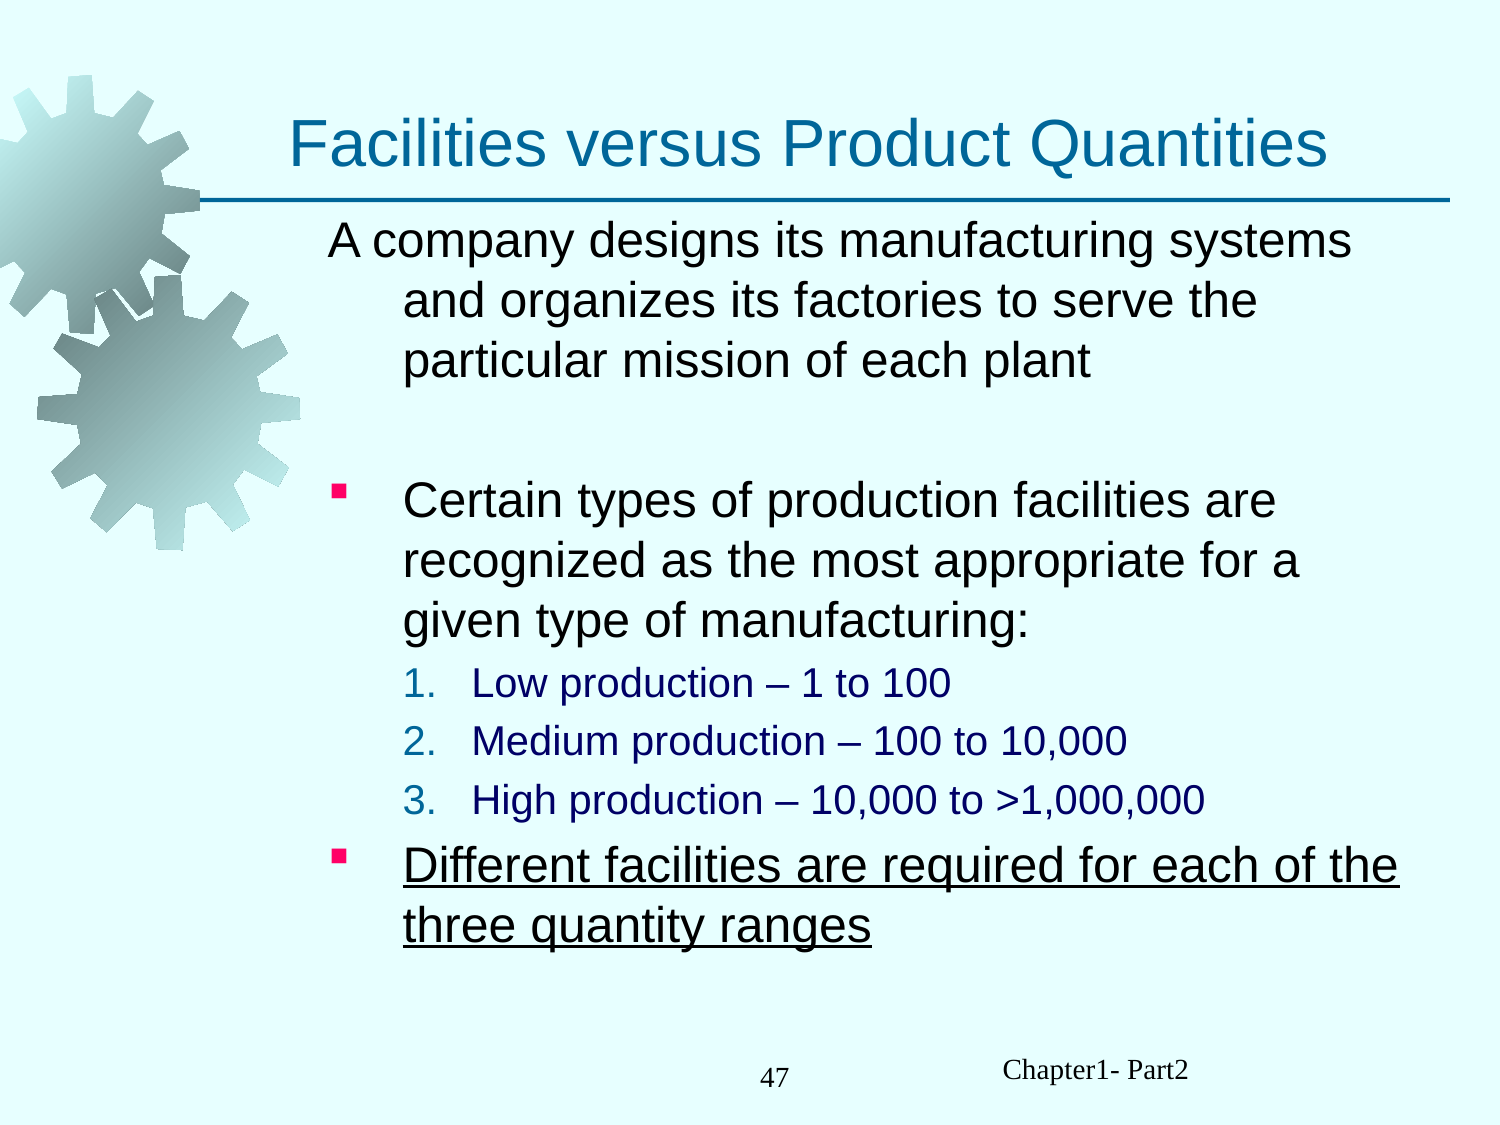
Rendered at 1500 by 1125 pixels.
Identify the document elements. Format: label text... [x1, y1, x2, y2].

title Facilities versus Product Quantities [185, 35, 1452, 190]
list A company designs its manufacturing systems and organizes its factories to serve the particular mission of each plant Certain types of production facilities are recognized as the most appropriate for a given type of manufacturing: Low production – 1 to 100 Medium production – 100 to 10,000 High production – 10,000 to >1,000,000 Different facilities are required for each of the three quantity ranges [312, 199, 1426, 976]
footer Chapter1- Part2 [987, 1042, 1463, 1122]
slide_number 47 [599, 1050, 951, 1125]
